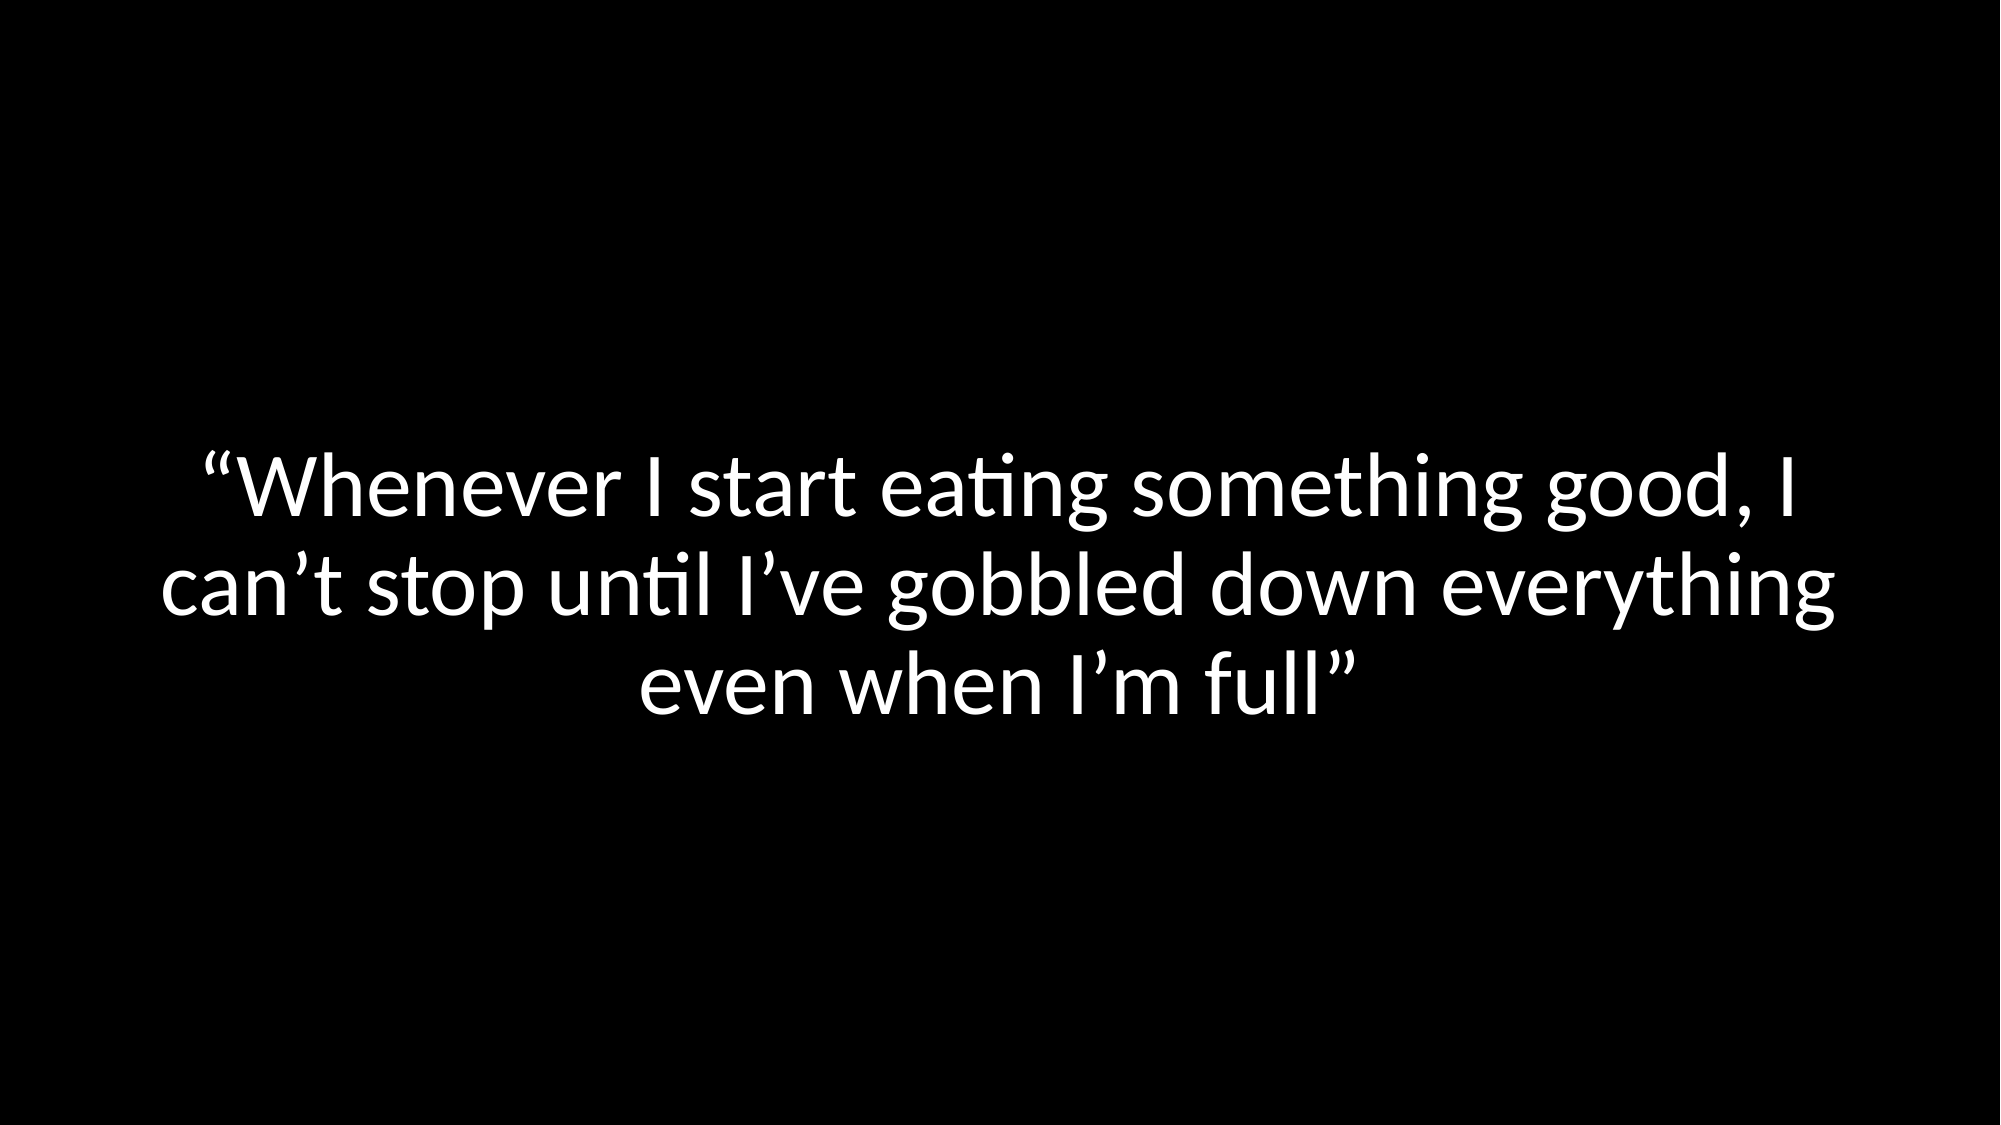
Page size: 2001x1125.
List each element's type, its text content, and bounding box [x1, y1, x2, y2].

list “Whenever I start eating something good, I can’t stop until I’ve gobbled down everything even when I’m full” [137, 429, 1863, 1014]
